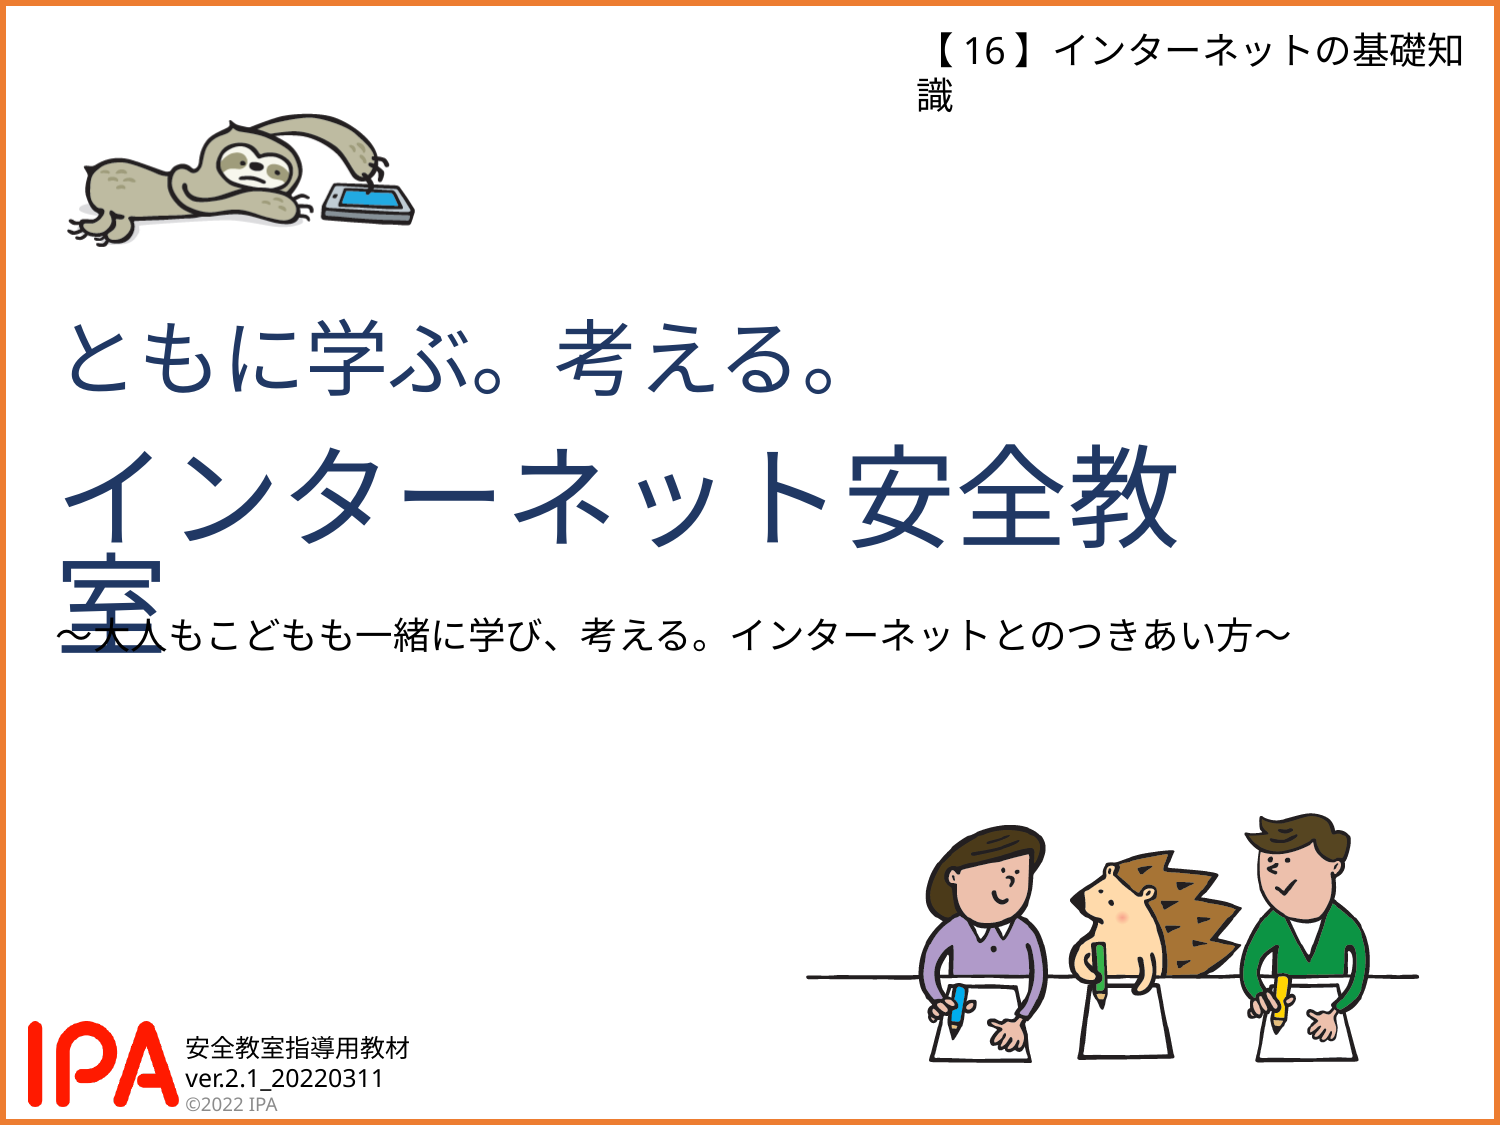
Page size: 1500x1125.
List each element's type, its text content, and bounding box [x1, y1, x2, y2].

picture [28, 1021, 179, 1107]
picture [57, 90, 422, 274]
picture [797, 808, 1439, 1109]
text_box 【16】インターネットの基礎知識 [901, 19, 1500, 125]
